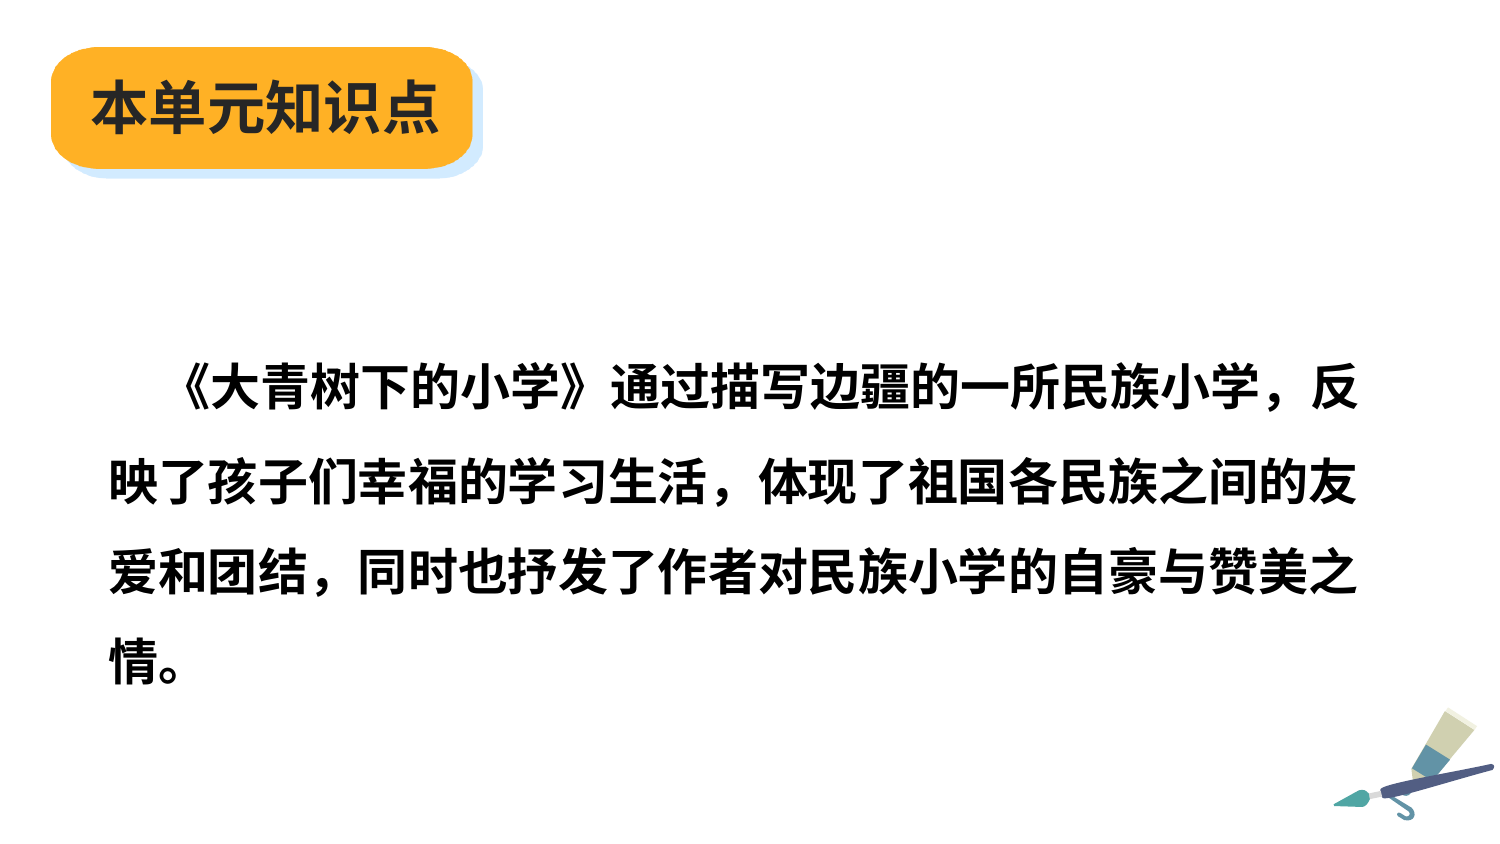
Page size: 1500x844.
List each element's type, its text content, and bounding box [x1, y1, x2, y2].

text_box 《大青树下的小学》通过描写边疆的一所民族小学，反映了孩子们幸福的学习生活，体现了祖国各民族之间的友爱和团结，同时也抒发了作者对民族小学的自豪与赞美之情。 [96, 279, 1403, 696]
picture [51, 47, 483, 179]
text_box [1358, 708, 1481, 844]
